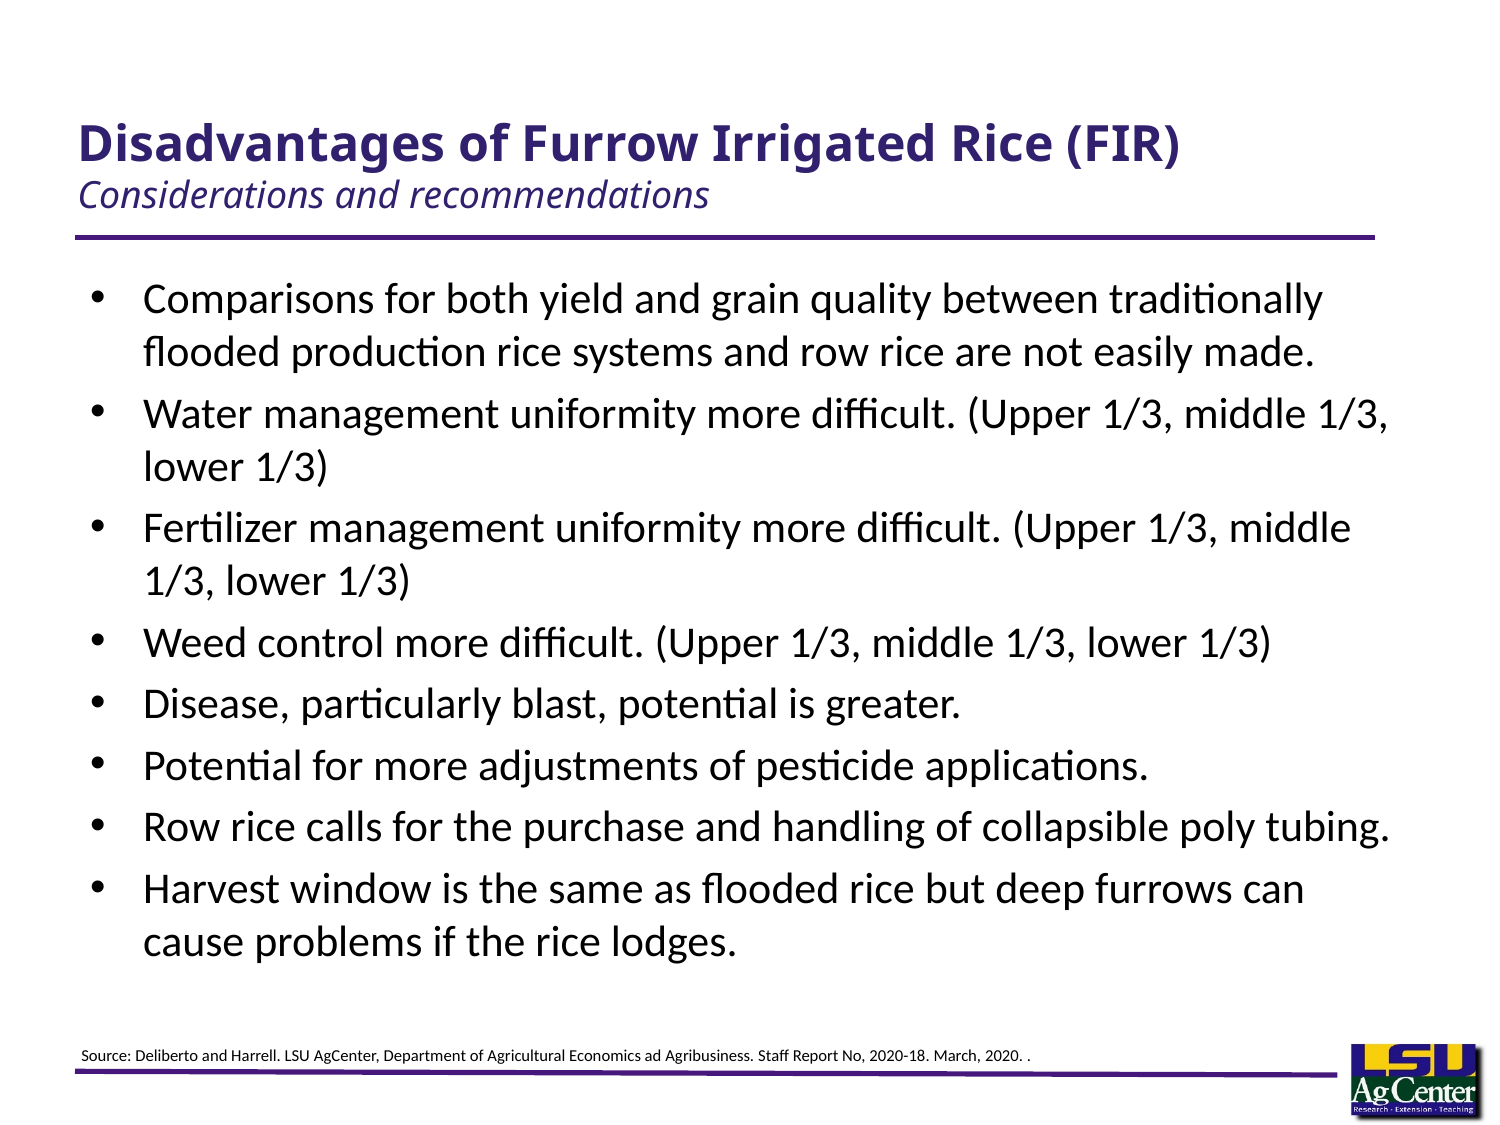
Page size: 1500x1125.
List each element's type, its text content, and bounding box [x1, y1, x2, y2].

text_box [74, 1071, 1338, 1076]
list Comparisons for both yield and grain quality between traditionally flooded production rice systems and row rice are not easily made. Water management uniformity more difficult. (Upper 1/3, middle 1/3, lower 1/3) Fertilizer management uniformity more difficult. (Upper 1/3, middle 1/3, lower 1/3) Weed control more difficult. (Upper 1/3, middle 1/3, lower 1/3) Disease, particularly blast, potential is greater. Potential for more adjustments of pesticide applications. Row rice calls for the purchase and handling of collapsible poly tubing. Harvest window is the same as flooded rice but deep furrows can cause problems if the rice lodges. [75, 262, 1425, 1005]
text_box Source: Deliberto and Harrell. LSU AgCenter, Department of Agricultural Economics ad Agribusiness. Staff Report No, 2020-18. March, 2020. . [66, 1037, 1048, 1073]
text_box Disadvantages of Furrow Irrigated Rice (FIR) Considerations and recommendations [62, 70, 1463, 258]
picture [1349, 1042, 1488, 1125]
